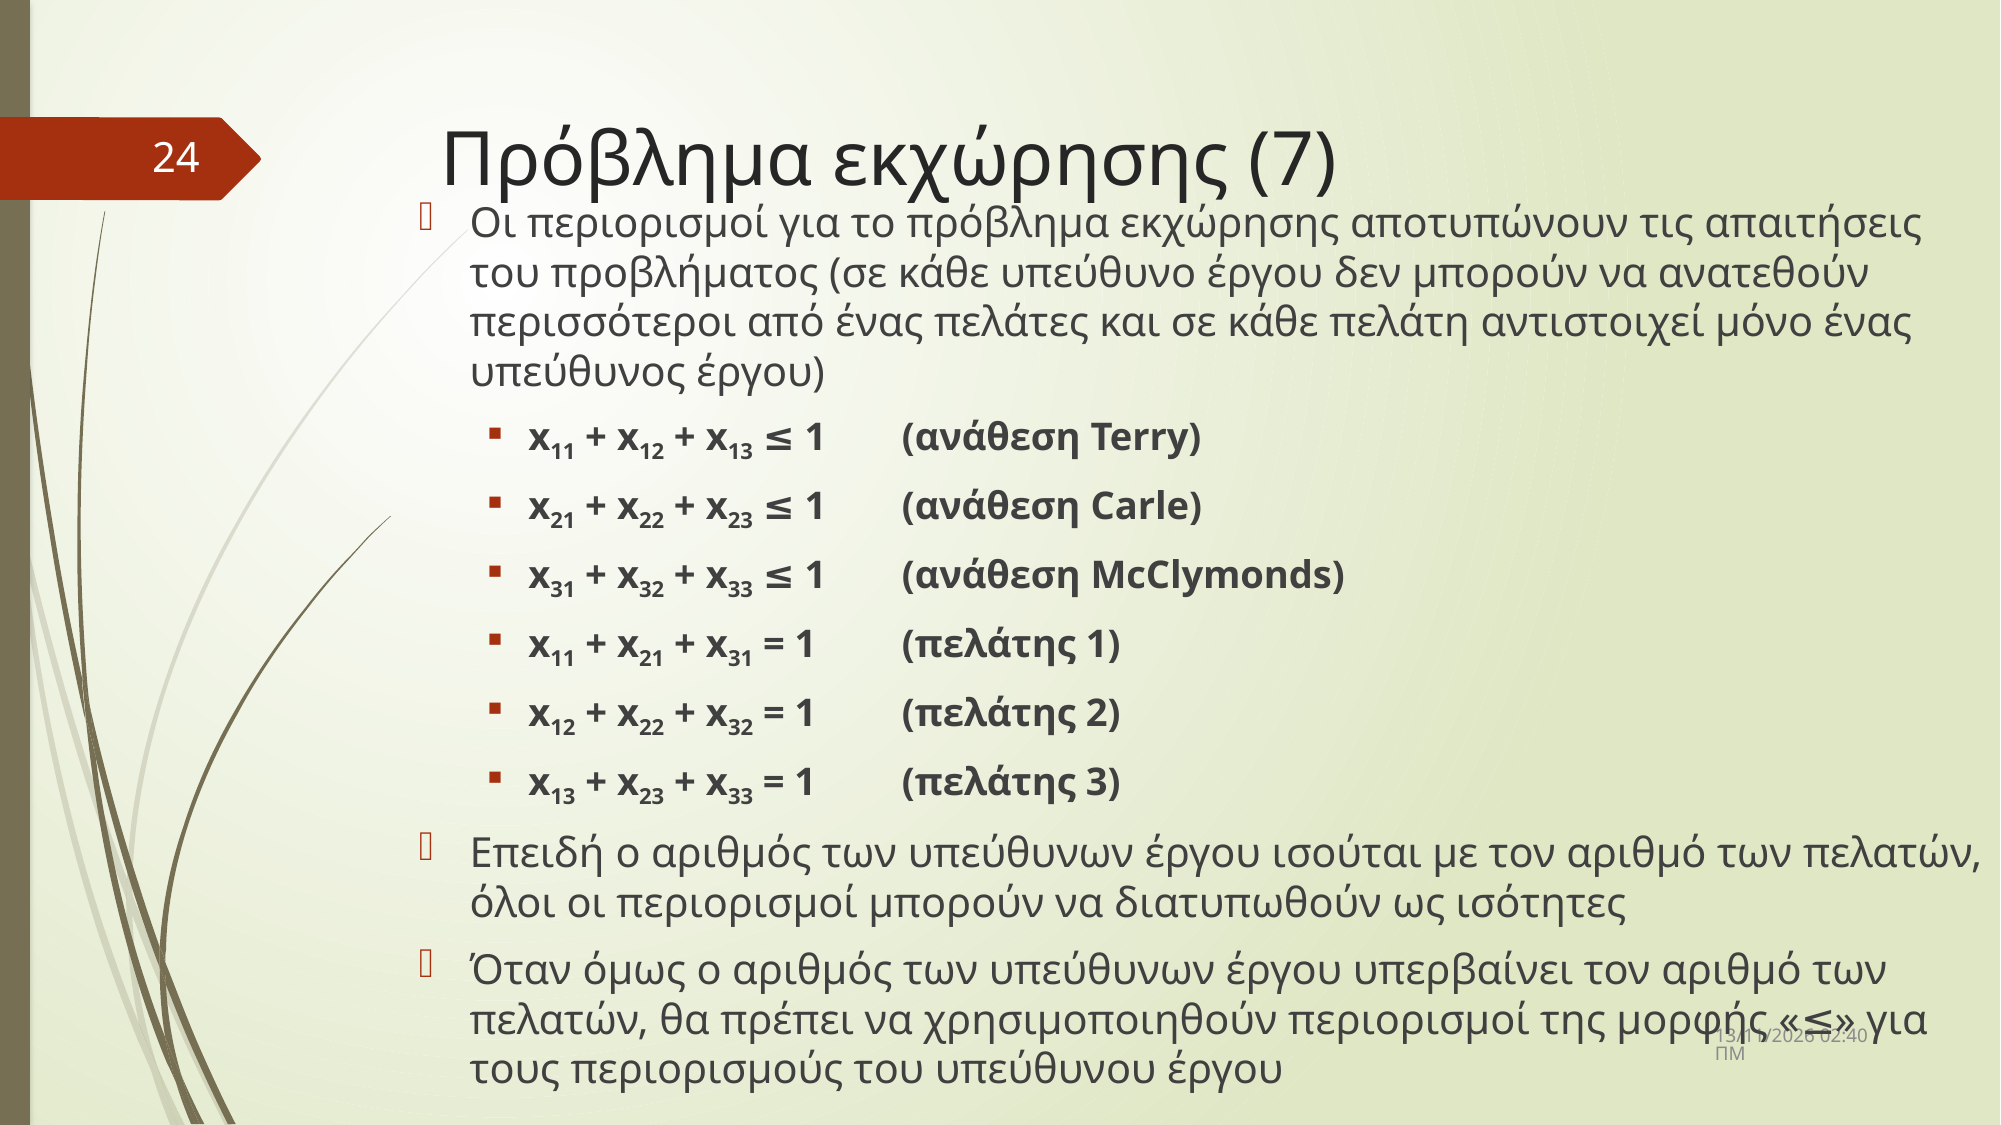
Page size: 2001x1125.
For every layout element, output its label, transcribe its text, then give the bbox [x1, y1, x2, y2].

title Πρόβλημα εκχώρησης (7) [425, 102, 1888, 188]
list Οι περιορισμοί για το πρόβλημα εκχώρησης αποτυπώνουν τις απαιτήσεις του προβλήματος (σε κάθε υπεύθυνο έργου δεν μπορούν να ανατεθούν περισσότεροι από ένας πελάτες και σε κάθε πελάτη αντιστοιχεί μόνο ένας υπεύθυνος έργου) x11 + x12 + x13 ≤ 1 (ανάθεση Terry) x21 + x22 + x23 ≤ 1 (ανάθεση Carle) x31 + x32 + x33 ≤ 1 (ανάθεση McClymonds) x11 + x21 + x31 = 1 (πελάτης 1) x12 + x22 + x32 = 1 (πελάτης 2) x13 + x23 + x33 = 1 (πελάτης 3) Επειδή ο αριθμός των υπεύθυνων έργου ισούται με τον αριθμό των πελατών, όλοι οι περιορισμοί μπορούν να διατυπωθούν ως ισότητες Όταν όμως ο αριθμός των υπεύθυνων έργου υπερβαίνει τον αριθμό των πελατών, θα πρέπει να χρησιμοποιηθούν περιορισμοί της μορφής «≤» για τους περιορισμούς του υπεύθυνου έργου [404, 188, 2000, 1104]
slide_number 24 [87, 129, 216, 190]
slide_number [1699, 1005, 1888, 1067]
